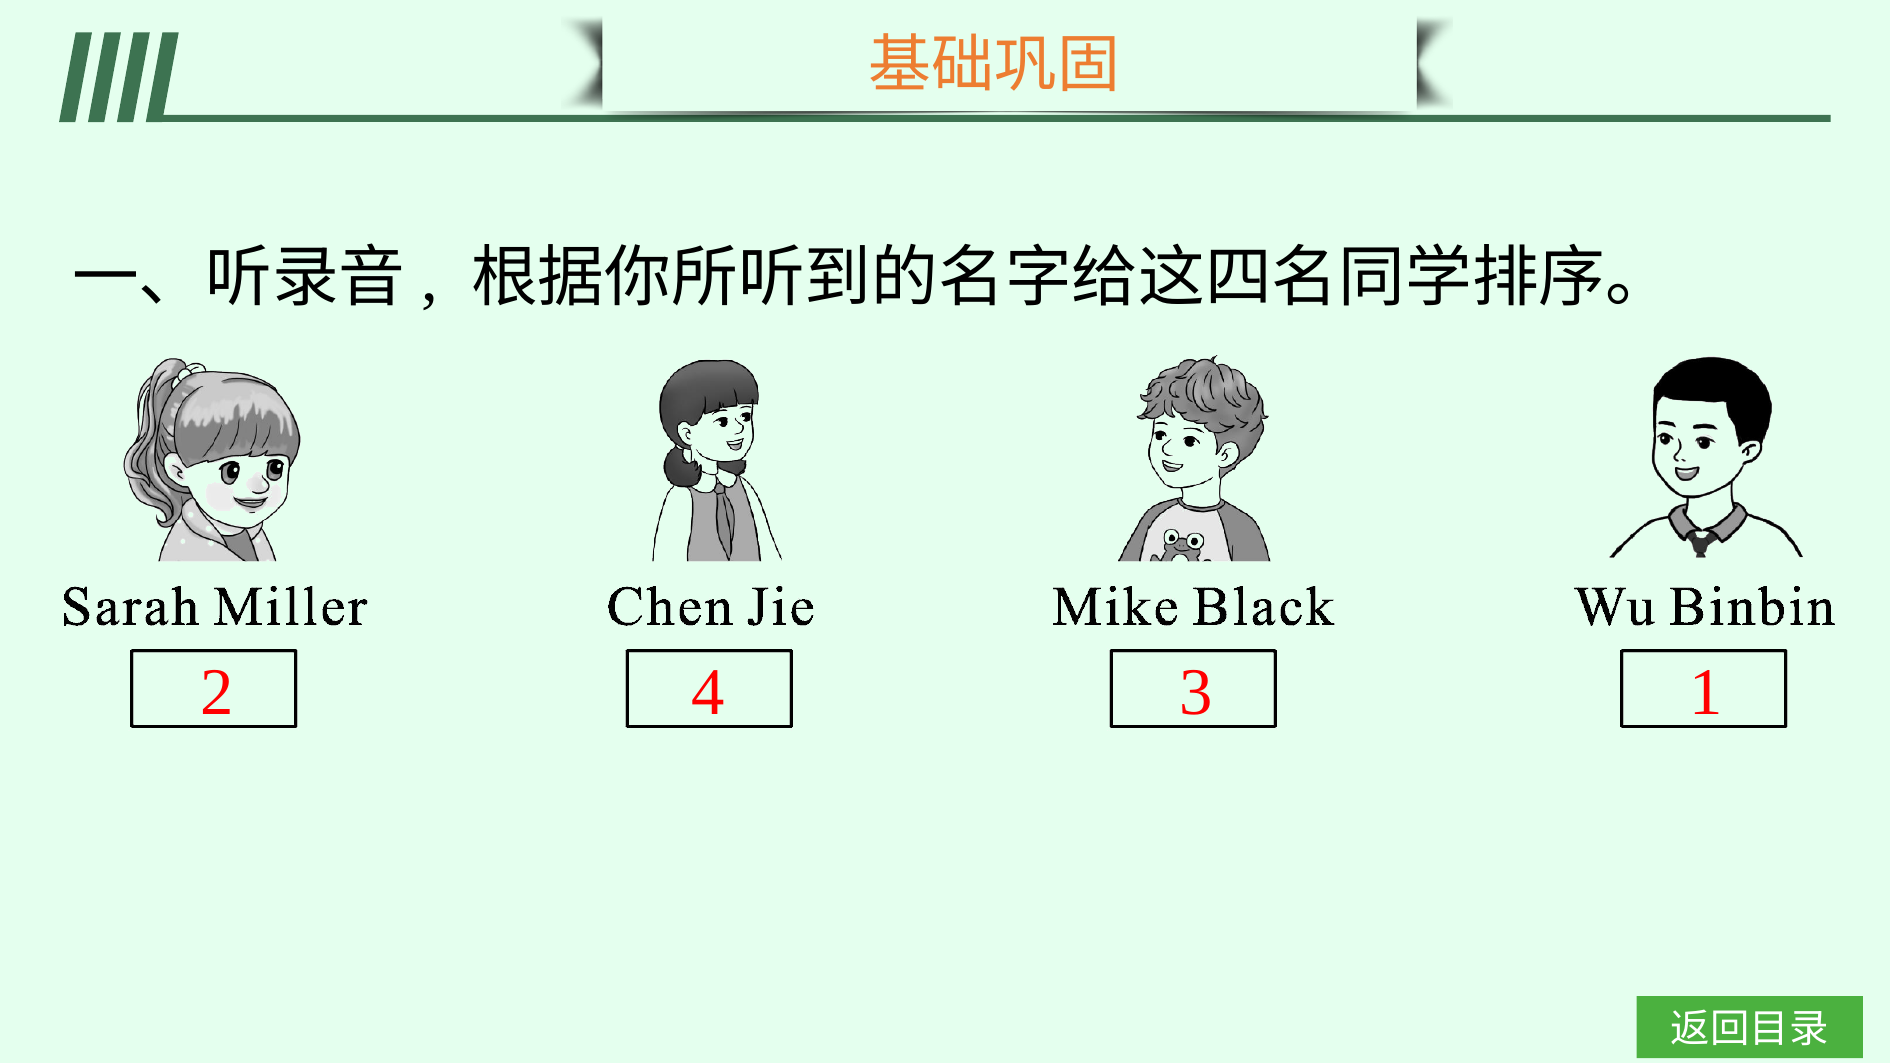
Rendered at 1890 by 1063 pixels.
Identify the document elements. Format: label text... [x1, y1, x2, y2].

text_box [59, 32, 1831, 123]
picture [57, 353, 1835, 732]
text_box 1 [1674, 732, 1738, 736]
text_box 2 [185, 732, 249, 736]
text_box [561, 15, 1453, 120]
text_box 一、听录音, 根据你所听到的名字给这四名同学排序。 [57, 201, 1835, 321]
text_box 4 [677, 732, 741, 736]
text_box 3 [1164, 732, 1228, 736]
